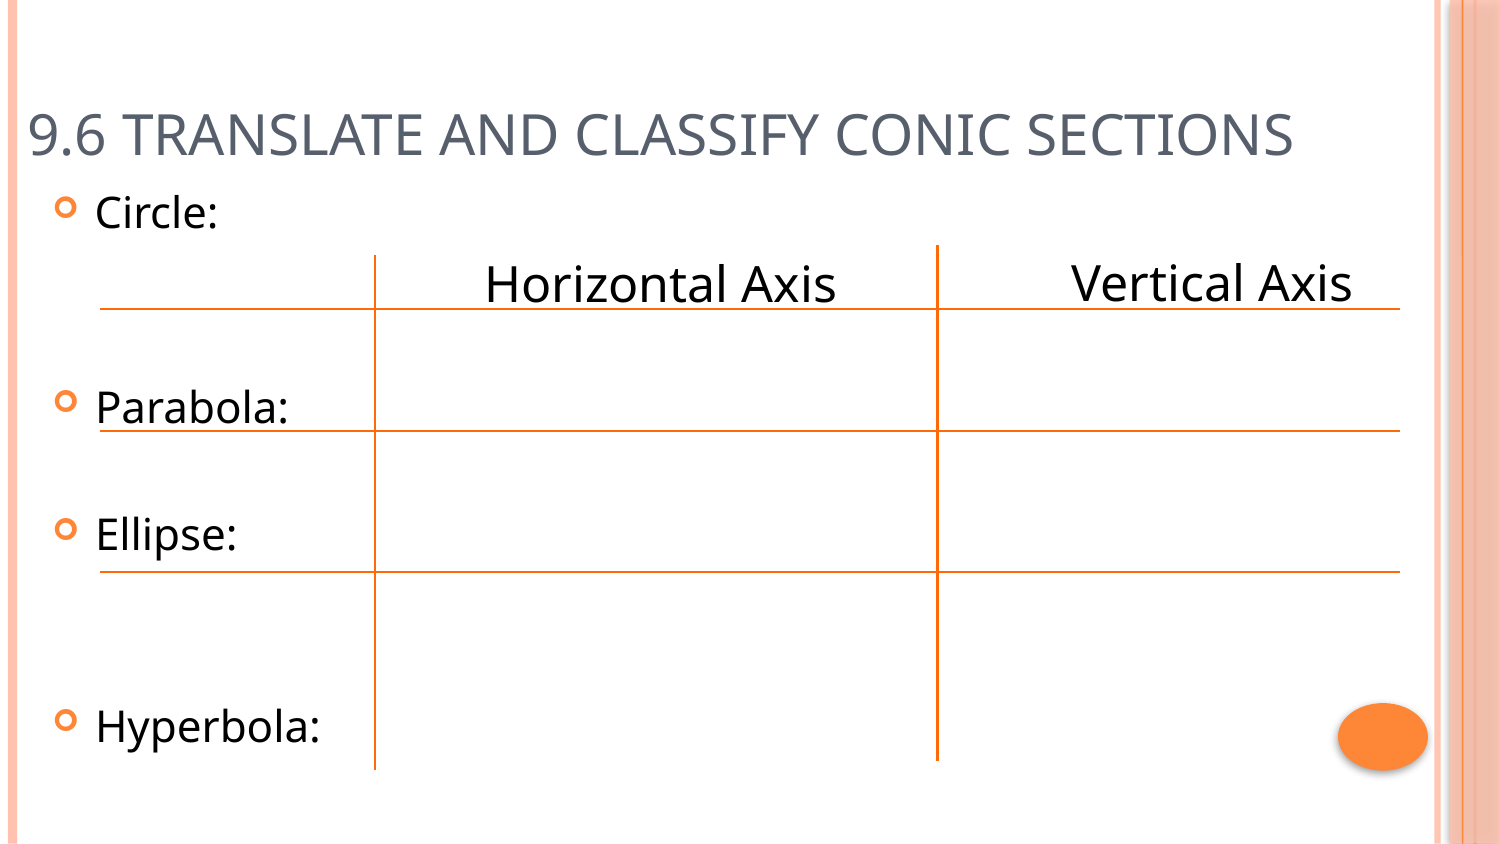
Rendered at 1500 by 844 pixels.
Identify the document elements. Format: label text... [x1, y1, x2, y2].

list Parabola: Ellipse: Hyperbola: [37, 244, 97, 760]
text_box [99, 244, 1401, 771]
title 9.6 Translate and Classify Conic Sections [12, 33, 1375, 175]
